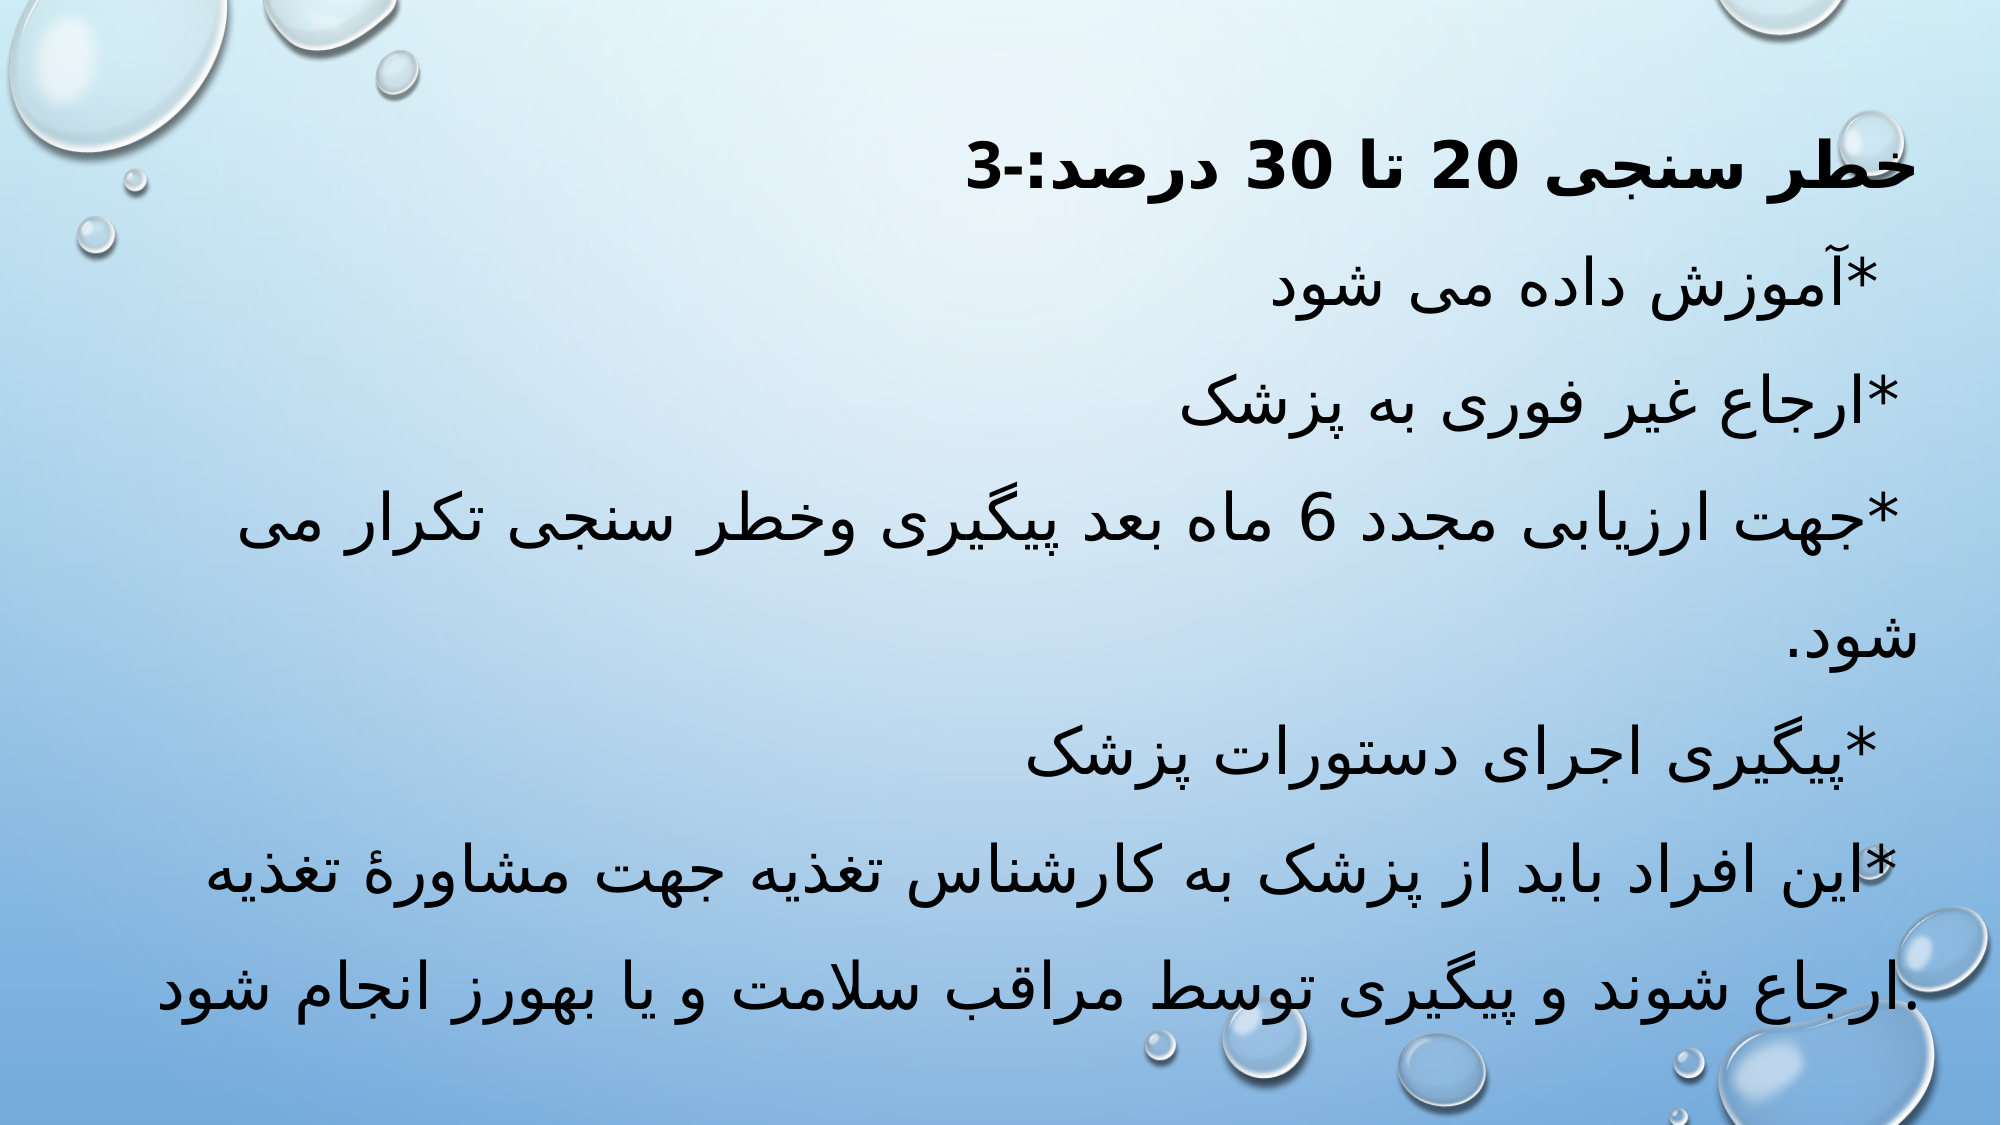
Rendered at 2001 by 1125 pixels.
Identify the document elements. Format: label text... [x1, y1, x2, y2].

picture [0, 0, 2000, 1125]
title 3-خطر سنجی 20 تا 30 درصد: *آموزش داده می شود *ارجاع غیر فوری به پزشک *جهت ارزیابی مجدد 6 ماه بعد پیگیری وخطر سنجی تکرار می شود. *پیگیری اجرای دستورات پزشک *این افراد باید از پزشک به کارشناس تغذیه جهت مشاورۀ تغذیه ارجاع شوند و پیگیری توسط مراقب سلامت و یا بهورز انجام شود. [137, 59, 1937, 1125]
